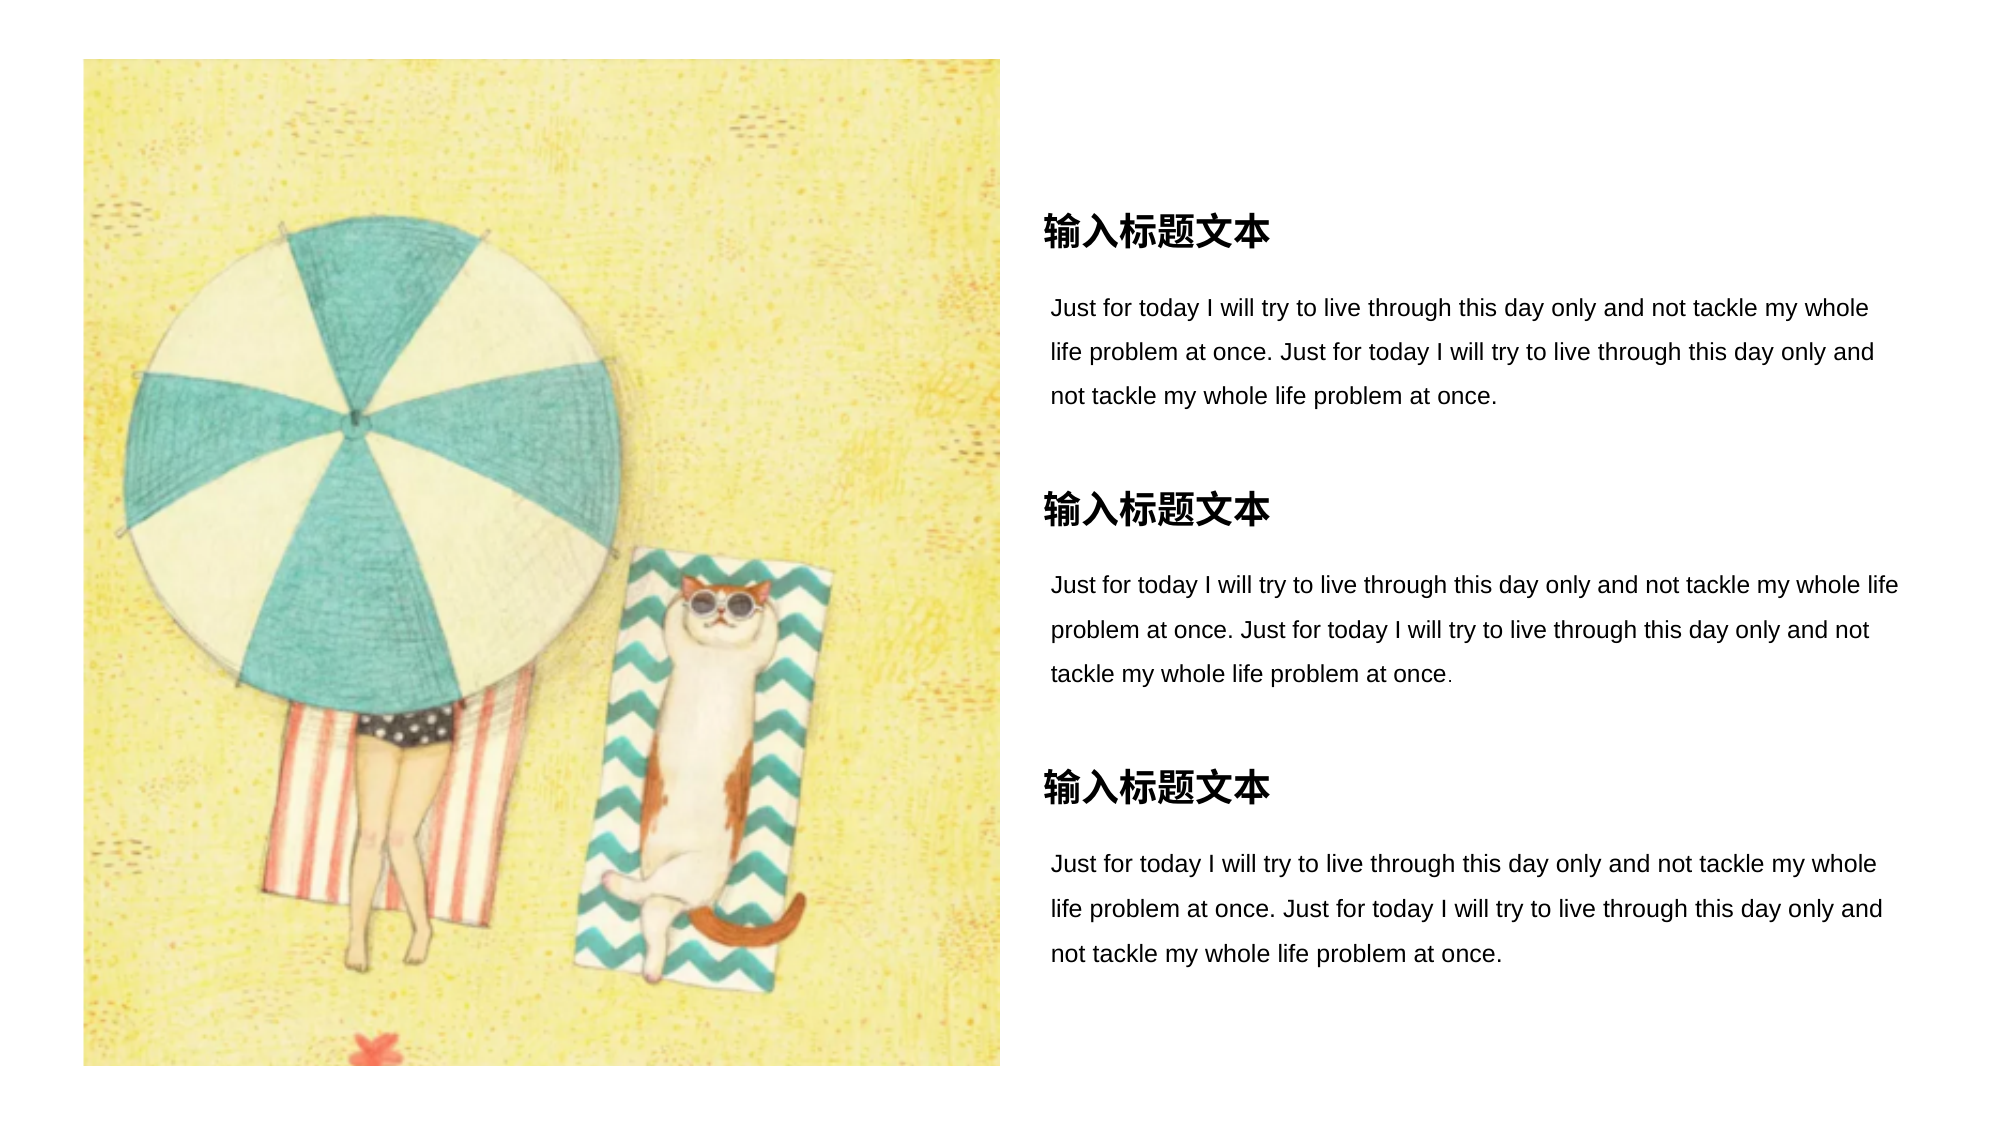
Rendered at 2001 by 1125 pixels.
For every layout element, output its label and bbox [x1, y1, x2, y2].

picture [82, 59, 1001, 1066]
text_box [1028, 478, 1918, 696]
text_box [1028, 756, 1918, 982]
text_box [1028, 199, 1899, 418]
